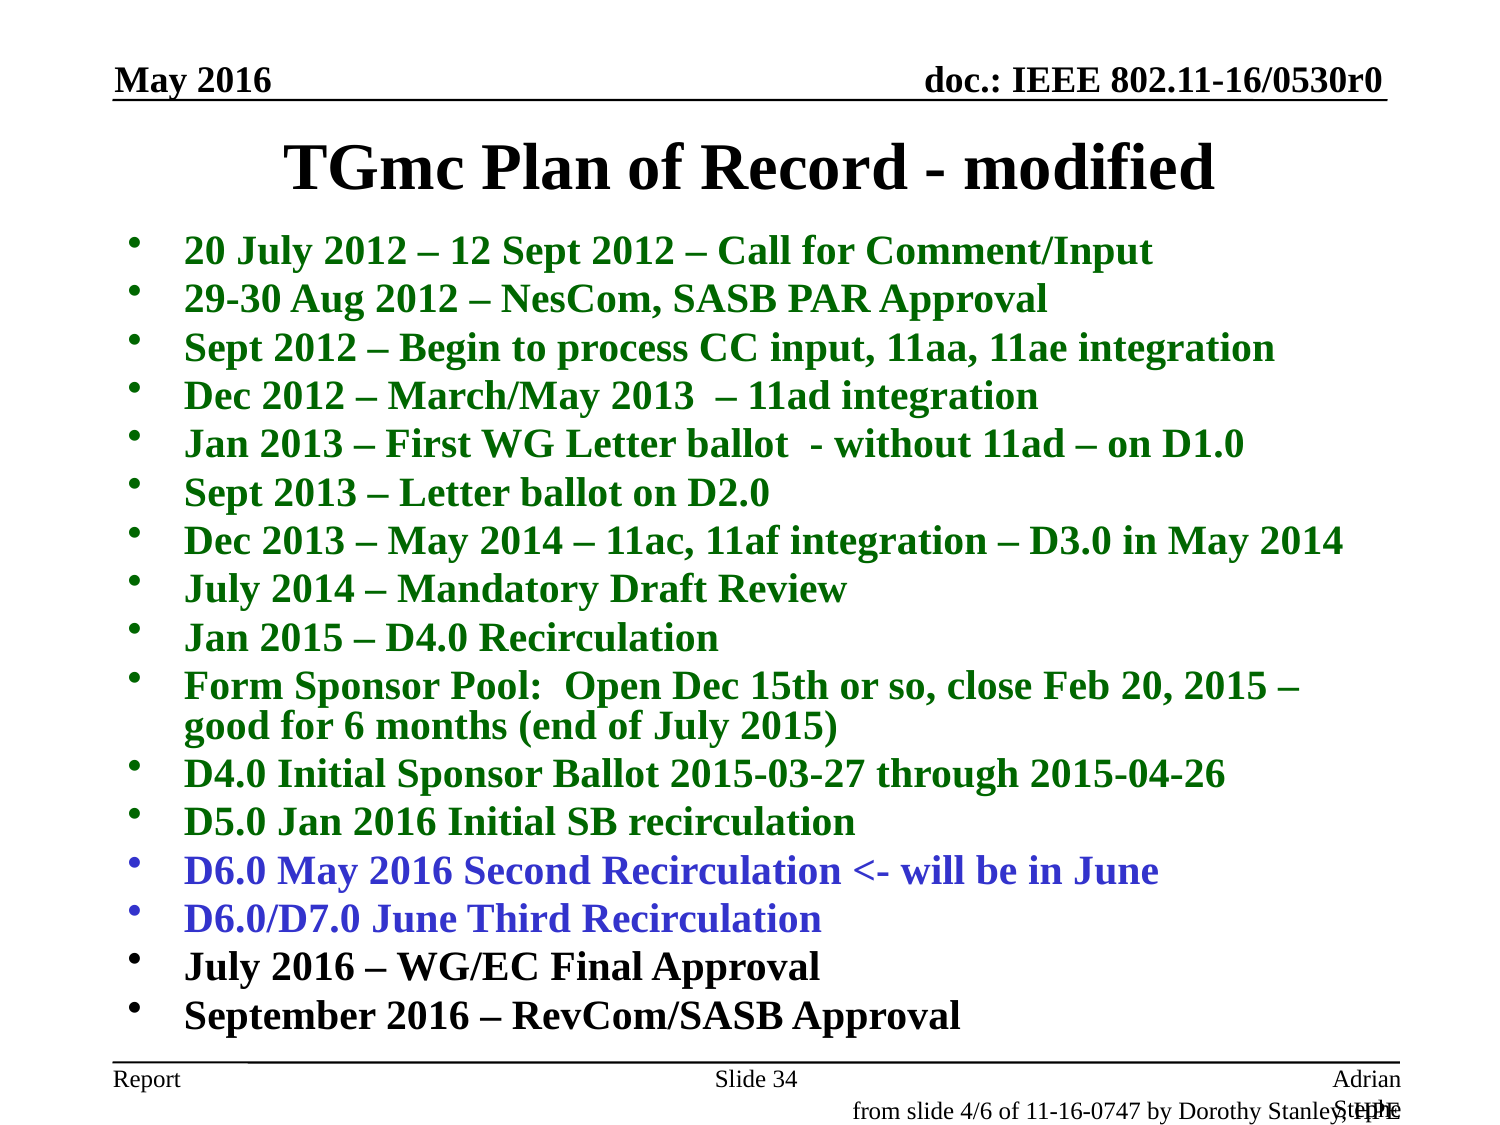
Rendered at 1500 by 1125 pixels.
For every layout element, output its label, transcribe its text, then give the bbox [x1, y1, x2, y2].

footer Adrian Stephens, Intel Corporation [1324, 1061, 1402, 1087]
list 20 July 2012 – 12 Sept 2012 – Call for Comment/Input 29-30 Aug 2012 – NesCom, SASB PAR Approval Sept 2012 – Begin to process CC input, 11aa, 11ae integration Dec 2012 – March/May 2013 – 11ad integration Jan 2013 – First WG Letter ballot - without 11ad – on D1.0 Sept 2013 – Letter ballot on D2.0 Dec 2013 – May 2014 – 11ac, 11af integration – D3.0 in May 2014 July 2014 – Mandatory Draft Review Jan 2015 – D4.0 Recirculation Form Sponsor Pool: Open Dec 15th or so, close Feb 20, 2015 –good for 6 months (end of July 2015) D4.0 Initial Sponsor Ballot 2015-03-27 through 2015-04-26 D5.0 Jan 2016 Initial SB recirculation D6.0 May 2016 Second Recirculation <- will be in June D6.0/D7.0 June Third Recirculation July 2016 – WG/EC Final Approval September 2016 – RevCom/SASB Approval [112, 224, 1388, 1080]
text_box Slide 34 [675, 1080, 838, 1087]
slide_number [114, 54, 374, 101]
title TGmc Plan of Record - modified [112, 75, 1388, 224]
text_box from slide 4/6 of 11-16-0747 by Dorothy Stanley, HPE [343, 1087, 1417, 1125]
